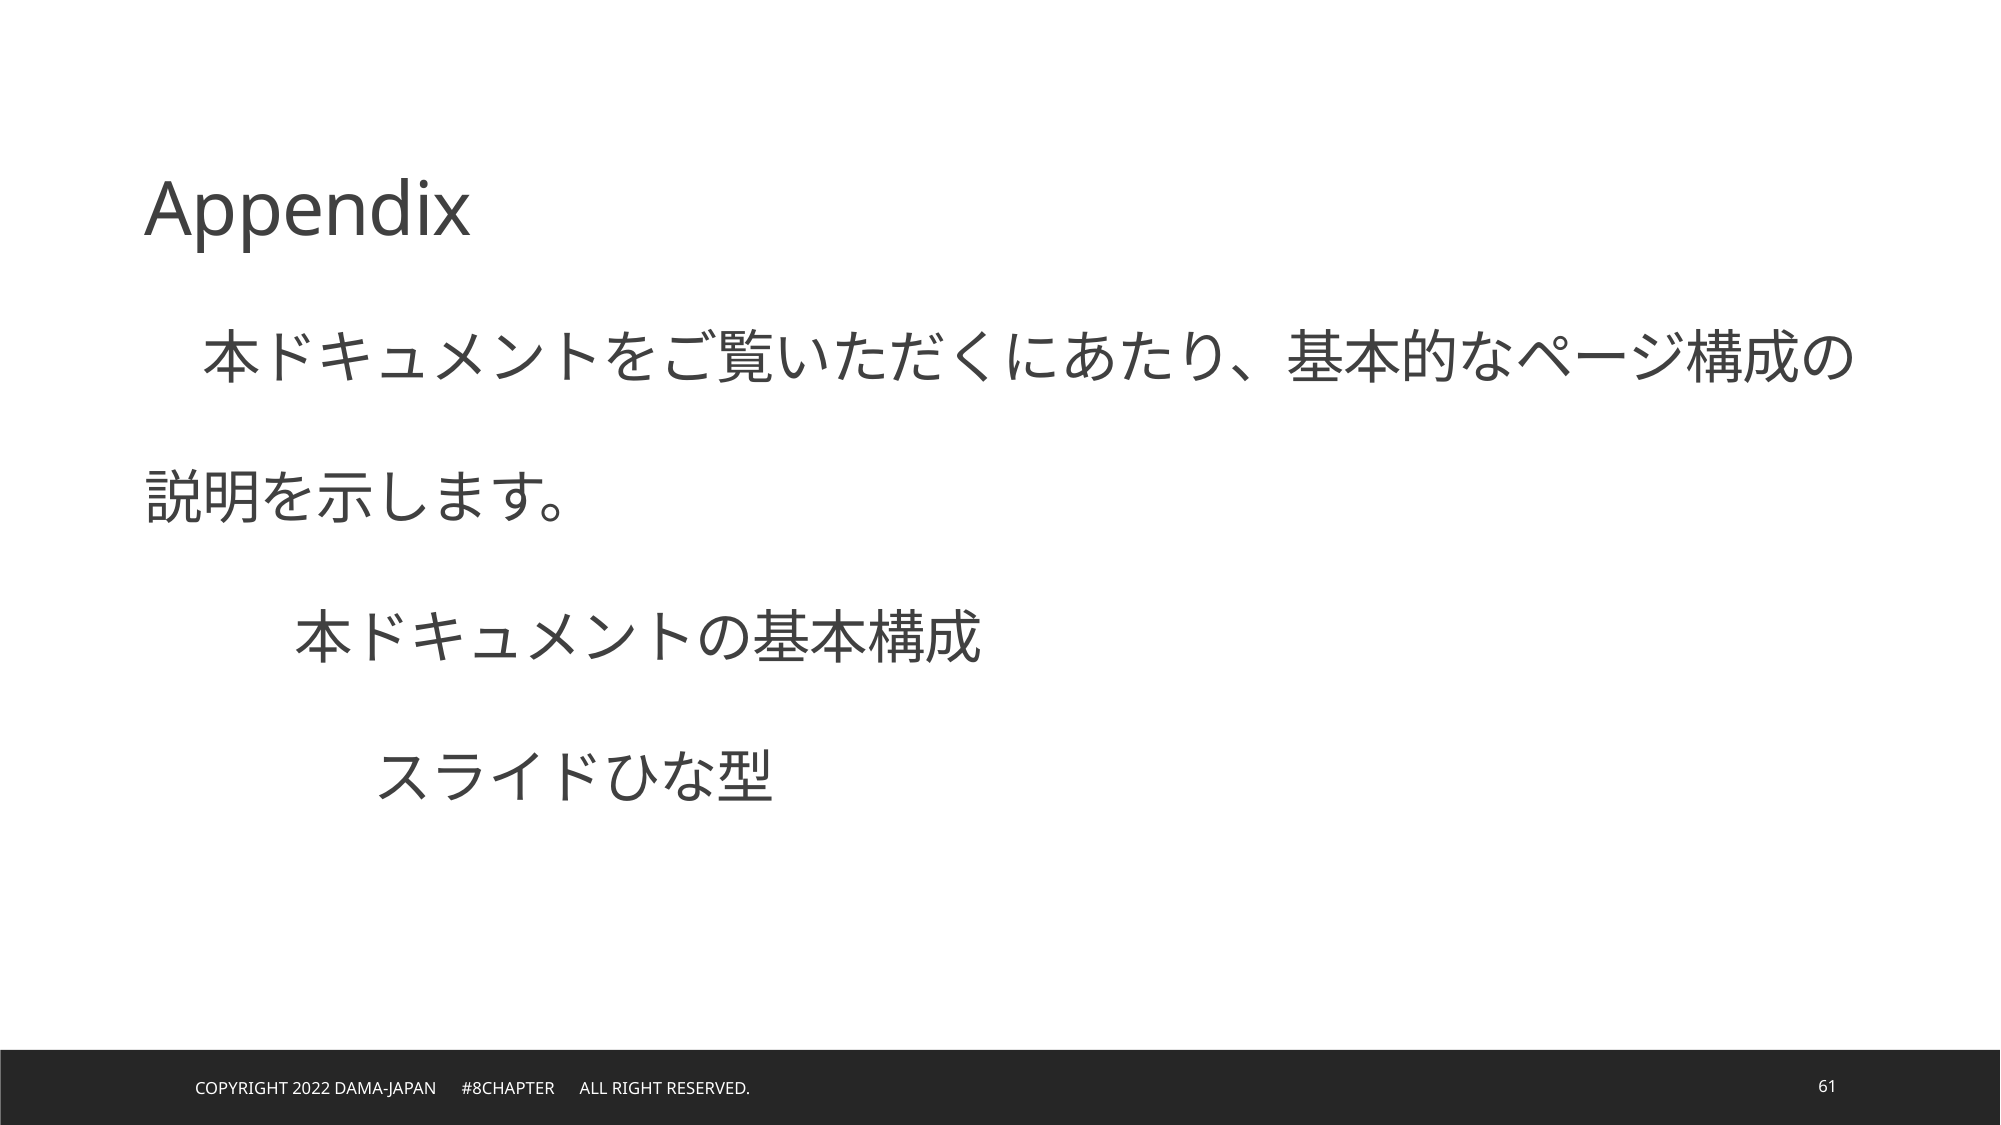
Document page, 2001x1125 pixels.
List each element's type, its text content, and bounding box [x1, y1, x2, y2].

footer Copyright 2022 DAMA-JAPAN #8chapter All right reserved. [180, 1057, 1299, 1118]
text_box Appendix 本ドキュメントをご覧いただくにあたり、基本的なページ構成の説明を示します。 本ドキュメントの基本構成 スライドひな型 [130, 152, 1925, 878]
slide_number 61 [1803, 1057, 1932, 1118]
